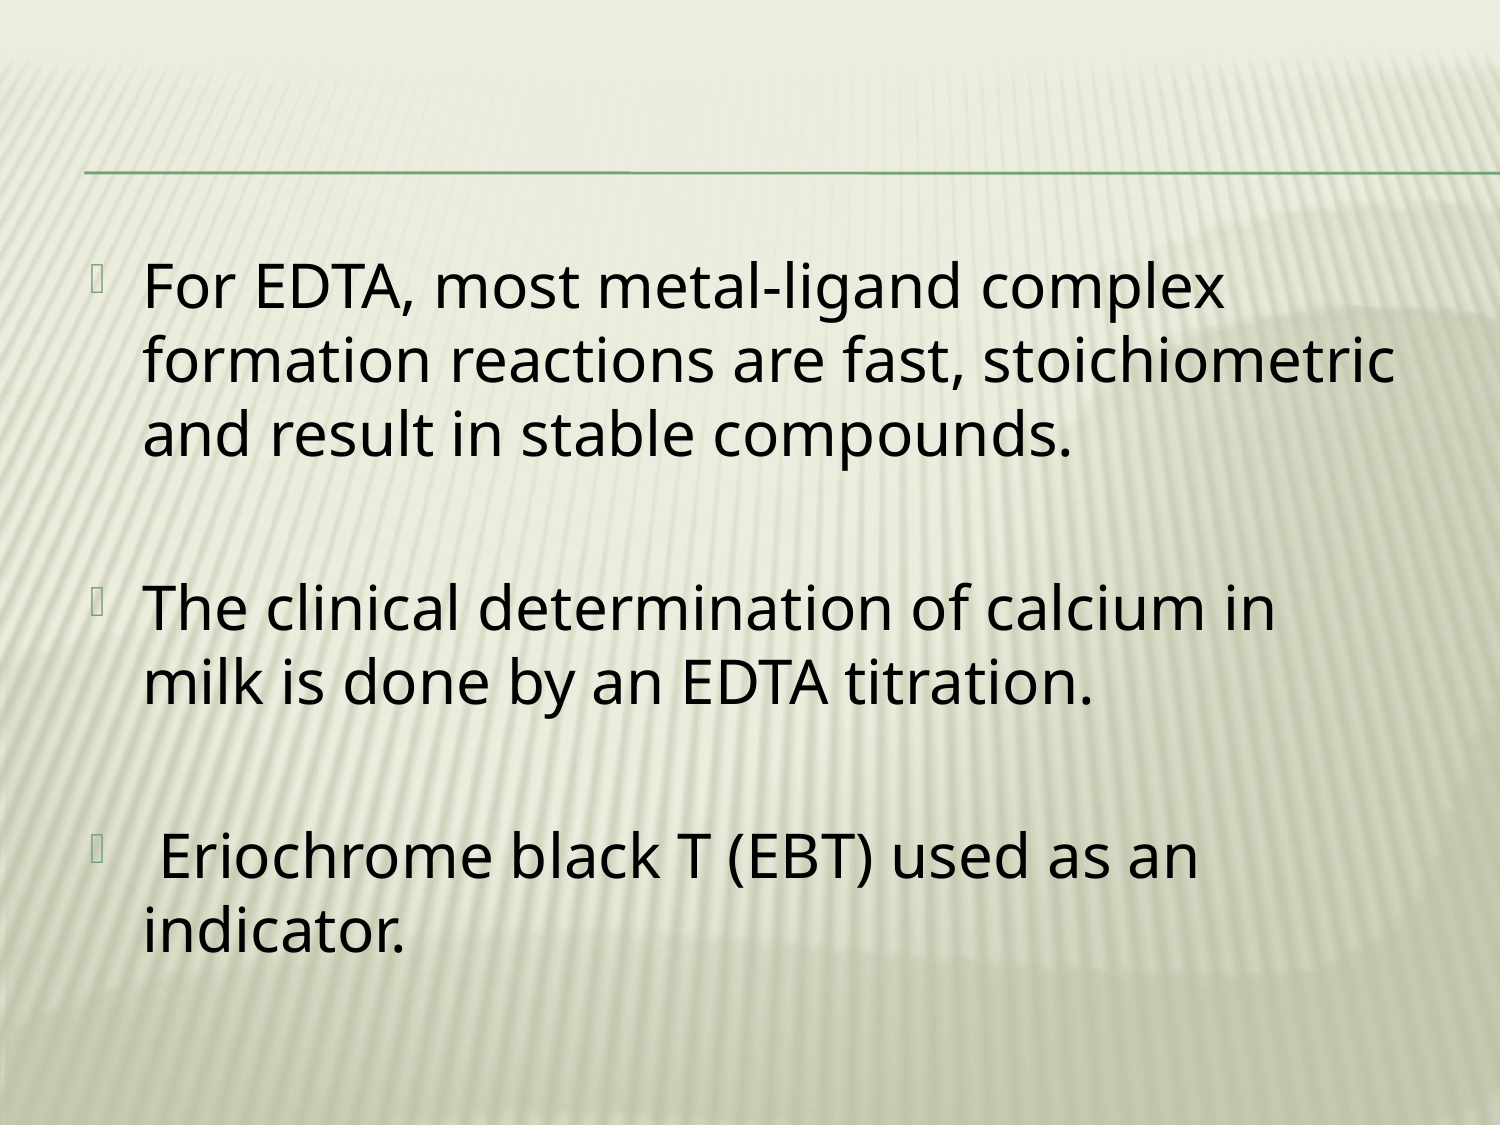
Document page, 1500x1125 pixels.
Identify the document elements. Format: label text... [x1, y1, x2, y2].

list For EDTA, most metal-ligand complex formation reactions are fast, stoichiometric and result in stable compounds. The clinical determination of calcium in milk is done by an EDTA titration. Eriochrome black T (EBT) used as an indicator. [75, 105, 1425, 1005]
